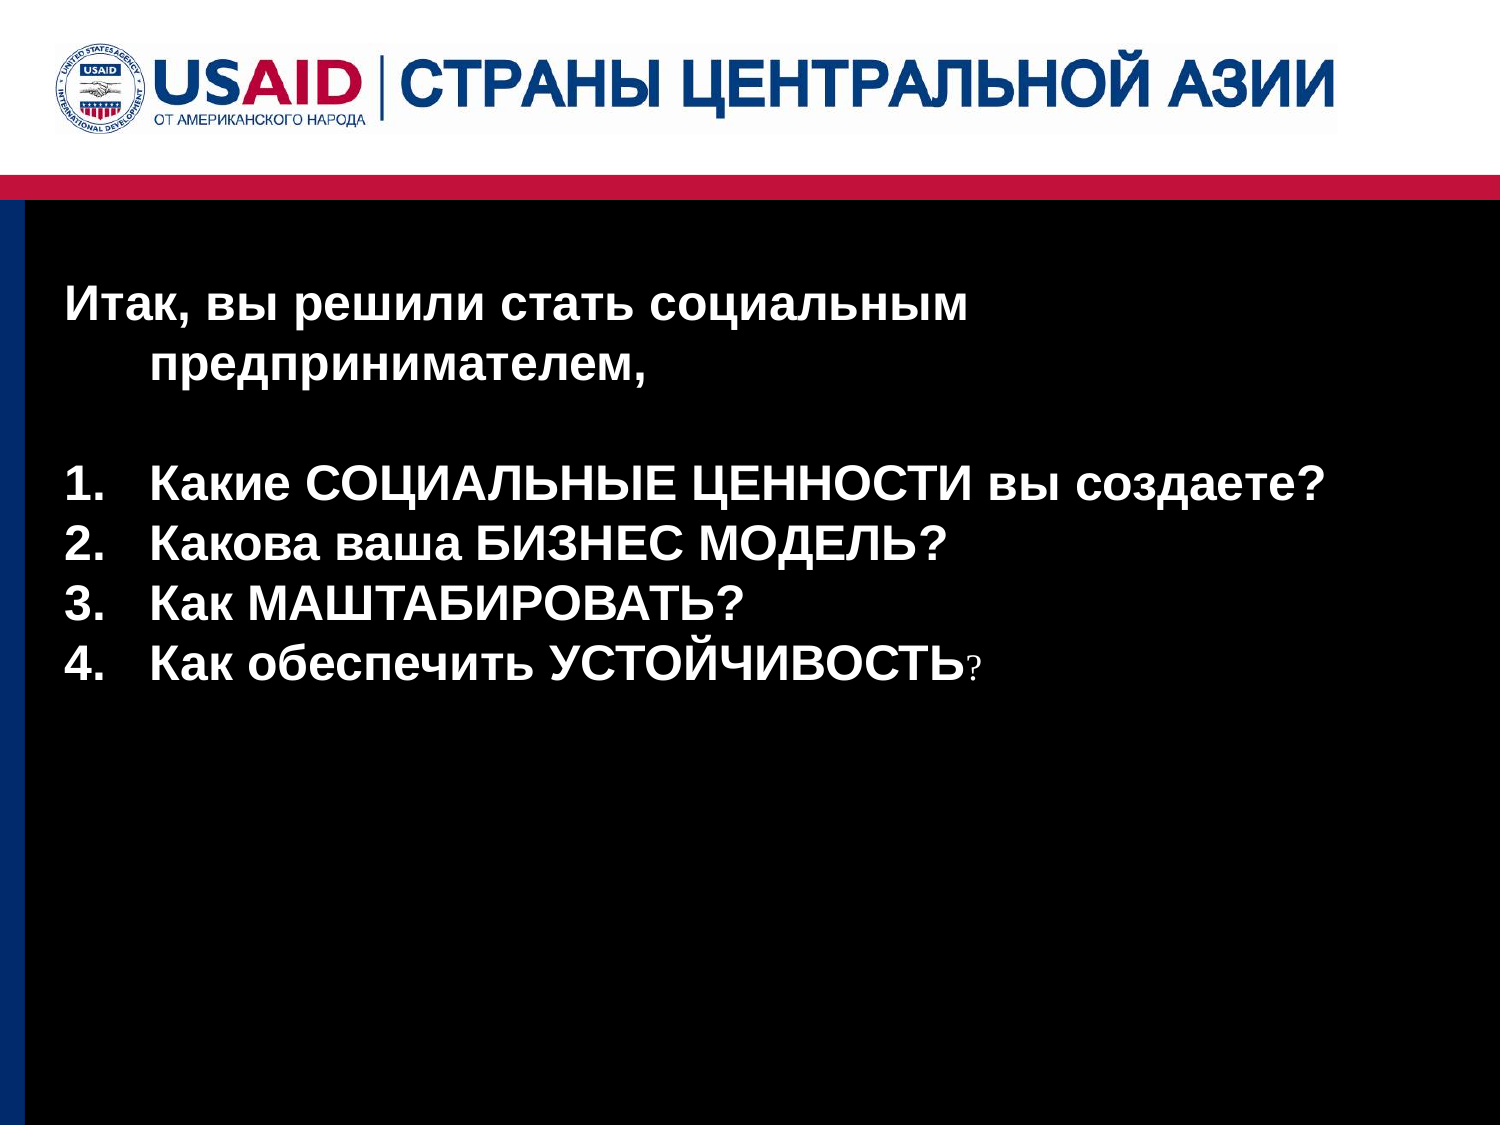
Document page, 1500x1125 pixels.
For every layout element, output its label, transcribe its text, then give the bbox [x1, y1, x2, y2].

text_box [24, 200, 1500, 1125]
text_box Итак, вы решили стать социальным предпринимателем, Какие СОЦИАЛЬНЫЕ ЦЕННОСТИ вы создаете? Какова ваша БИЗНЕС МОДЕЛЬ? Как МАШТАБИРОВАТЬ? Как обеспечить УСТОЙЧИВОСТЬ? [50, 262, 1425, 450]
picture [55, 43, 1338, 134]
